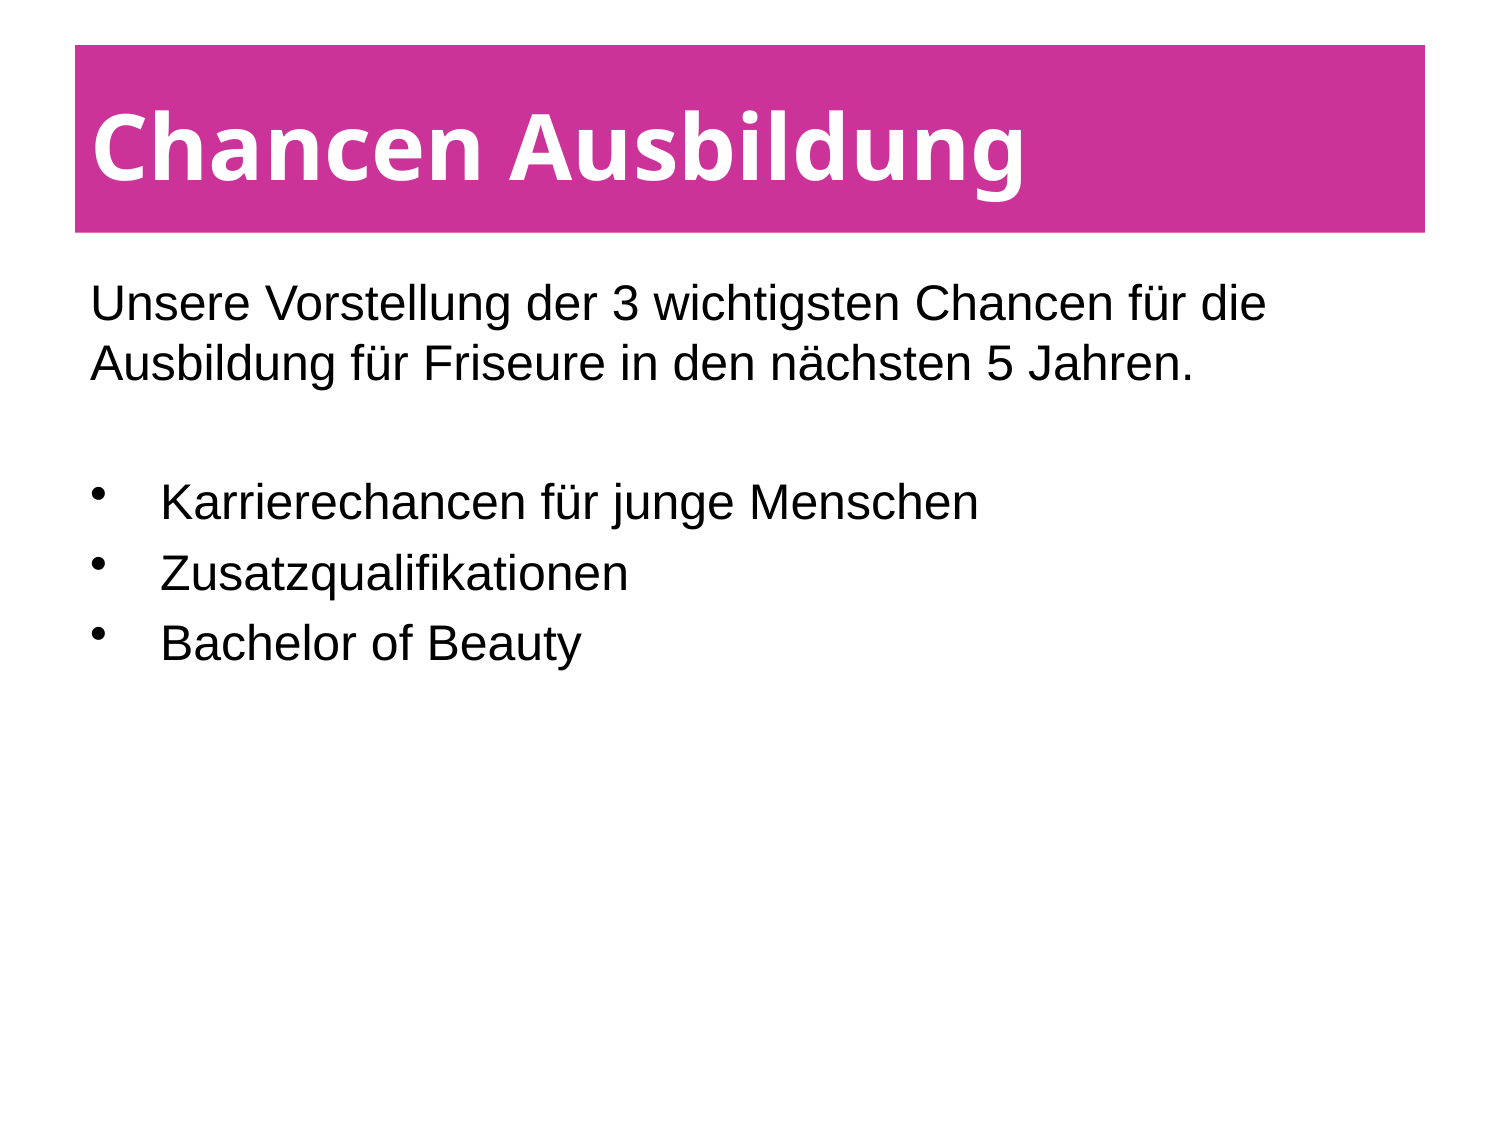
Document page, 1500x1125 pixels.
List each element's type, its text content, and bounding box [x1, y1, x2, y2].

list Unsere Vorstellung der 3 wichtigsten Chancen für die Ausbildung für Friseure in den nächsten 5 Jahren. Karrierechancen für junge Menschen Zusatzqualifikationen Bachelor of Beauty [75, 262, 1425, 1005]
title Chancen Ausbildung [75, 45, 1425, 233]
